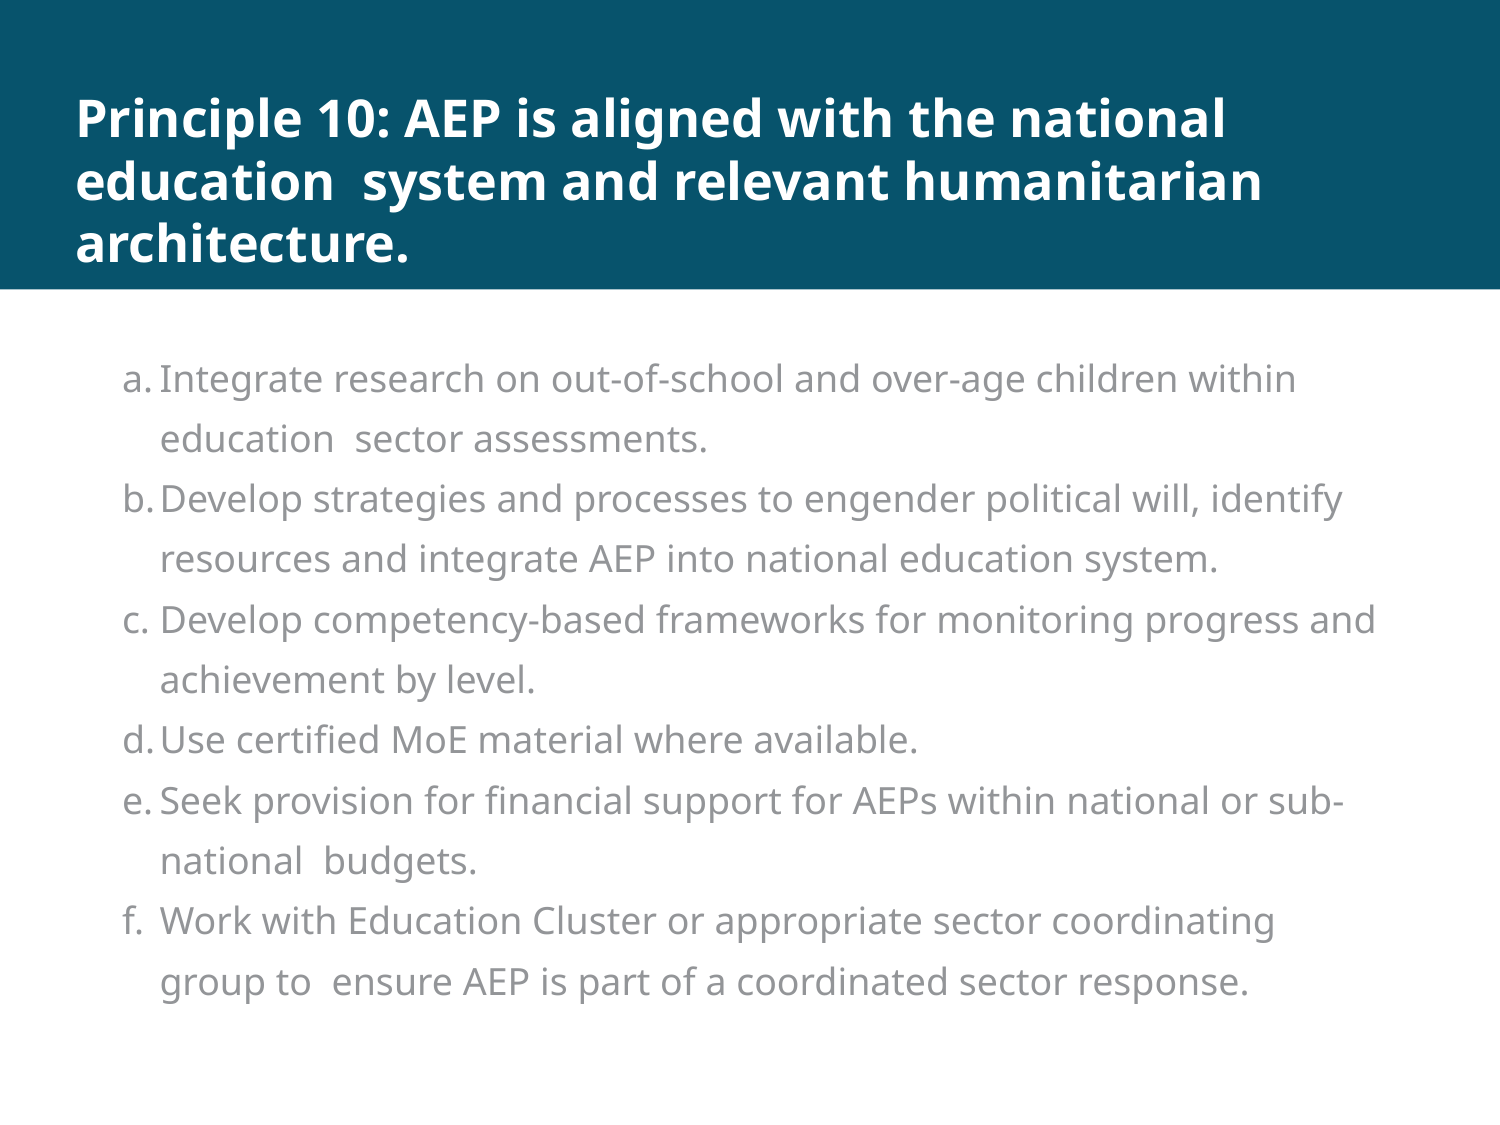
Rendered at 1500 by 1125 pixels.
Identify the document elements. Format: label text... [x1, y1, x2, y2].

text_box Integrate research on out-of-school and over-age children within education sector assessments. Develop strategies and processes to engender political will, identify resources and integrate AEP into national education system. Develop competency-based frameworks for monitoring progress and achievement by level. Use certified MoE material where available. Seek provision for financial support for AEPs within national or sub-national budgets. Work with Education Cluster or appropriate sector coordinating group to ensure AEP is part of a coordinated sector response. [120, 337, 1401, 1003]
text_box [0, 0, 1500, 290]
title Principle 10: AEP is aligned with the national education system and relevant humanitarian architecture. [72, 83, 1428, 274]
